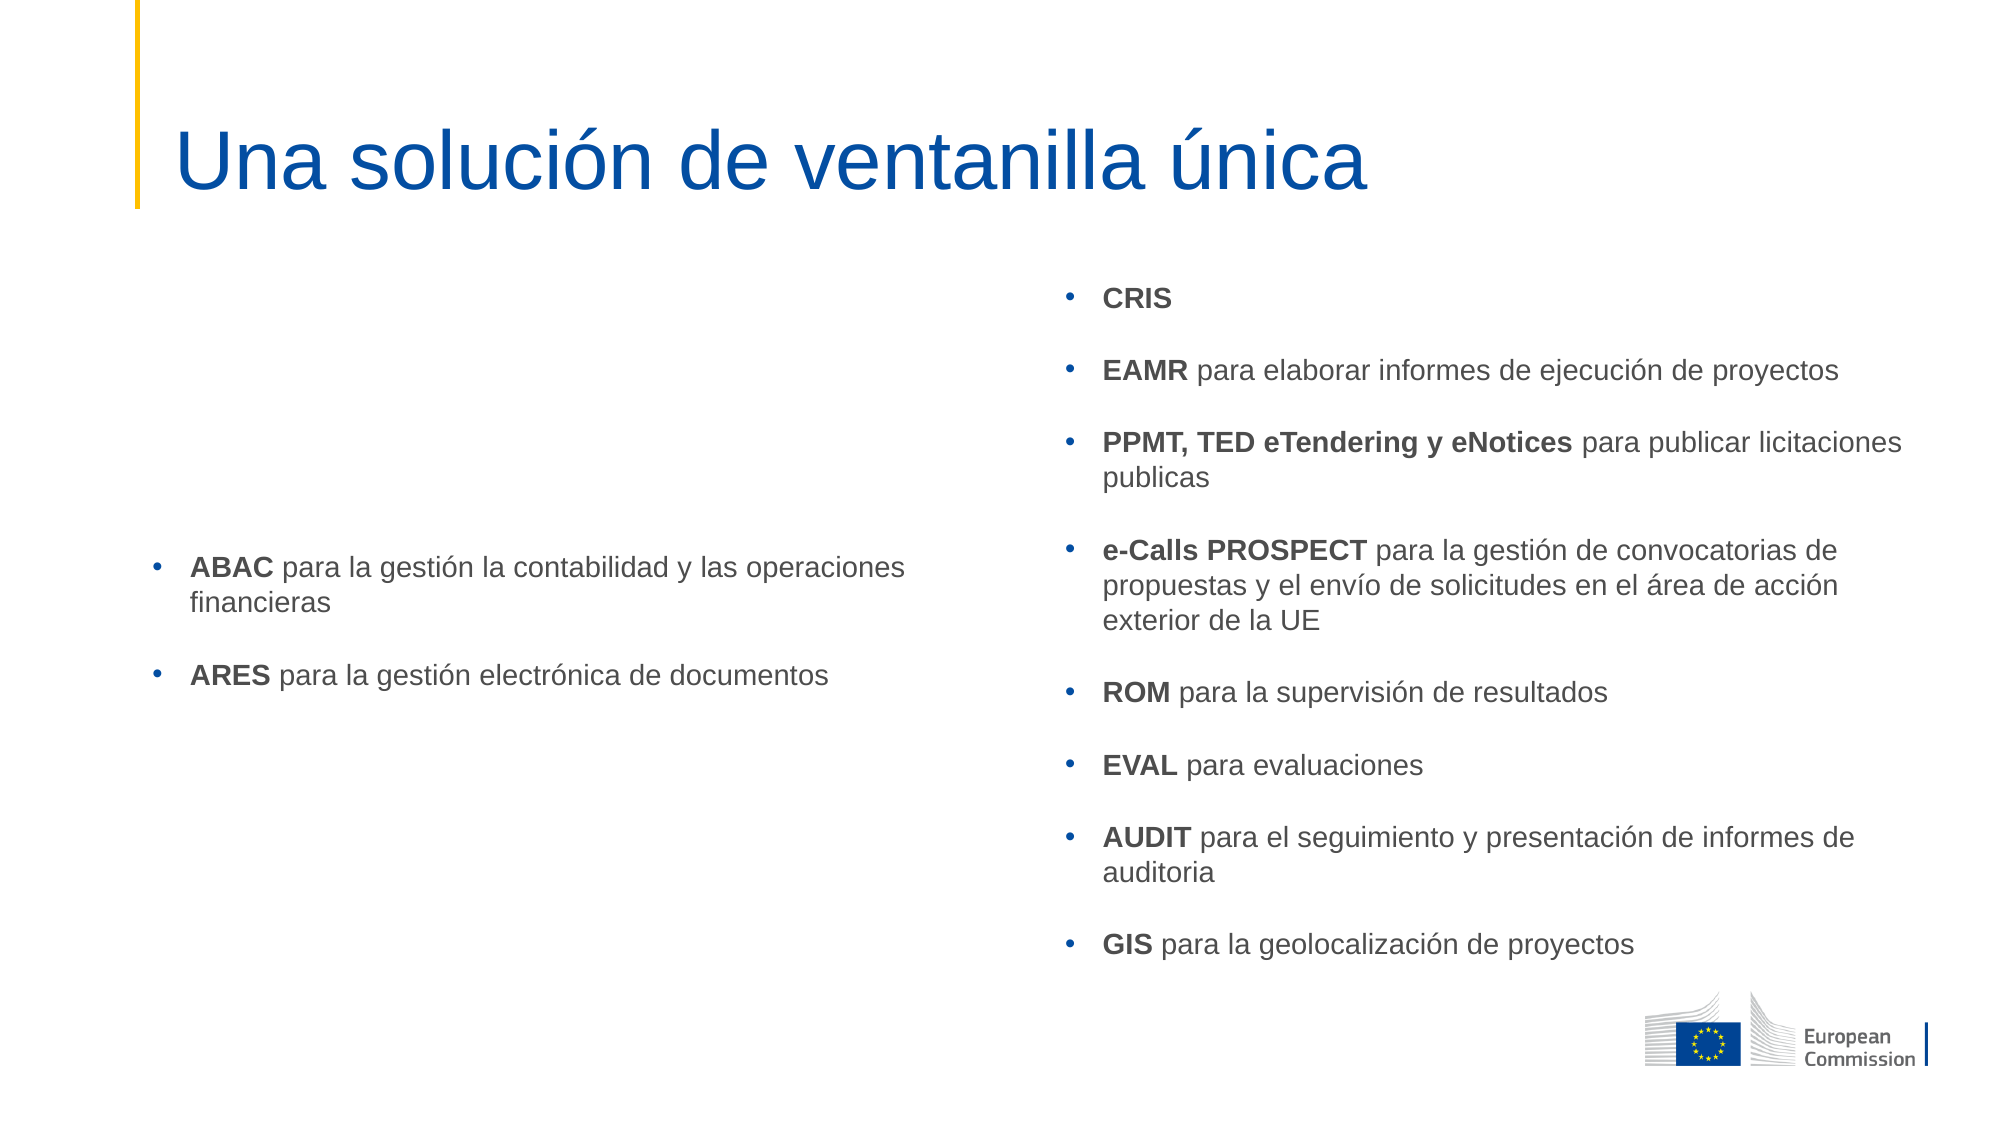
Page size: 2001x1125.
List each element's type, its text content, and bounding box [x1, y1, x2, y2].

picture [1645, 991, 1928, 1066]
list CRIS​ EAMR para elaborar informes de ejecución de proyectos​ PPMT, TED eTendering y eNotices para publicar licitaciones publicas e-Calls PROSPECT para la gestión de convocatorias de propuestas y el envío de solicitudes en el área de acción exterior de la UE ROM para la supervisión de resultados EVAL para evaluaciones AUDIT para el seguimiento y presentación de informes de auditoria ​ GIS para la geolocalización de proyectos​ [1050, 299, 1925, 941]
list ABAC para la gestión la contabilidad y las operaciones financieras ​ARES para la gestión electrónica de documentos [137, 299, 1012, 941]
title Una solución de ventanilla única [159, 79, 1885, 208]
